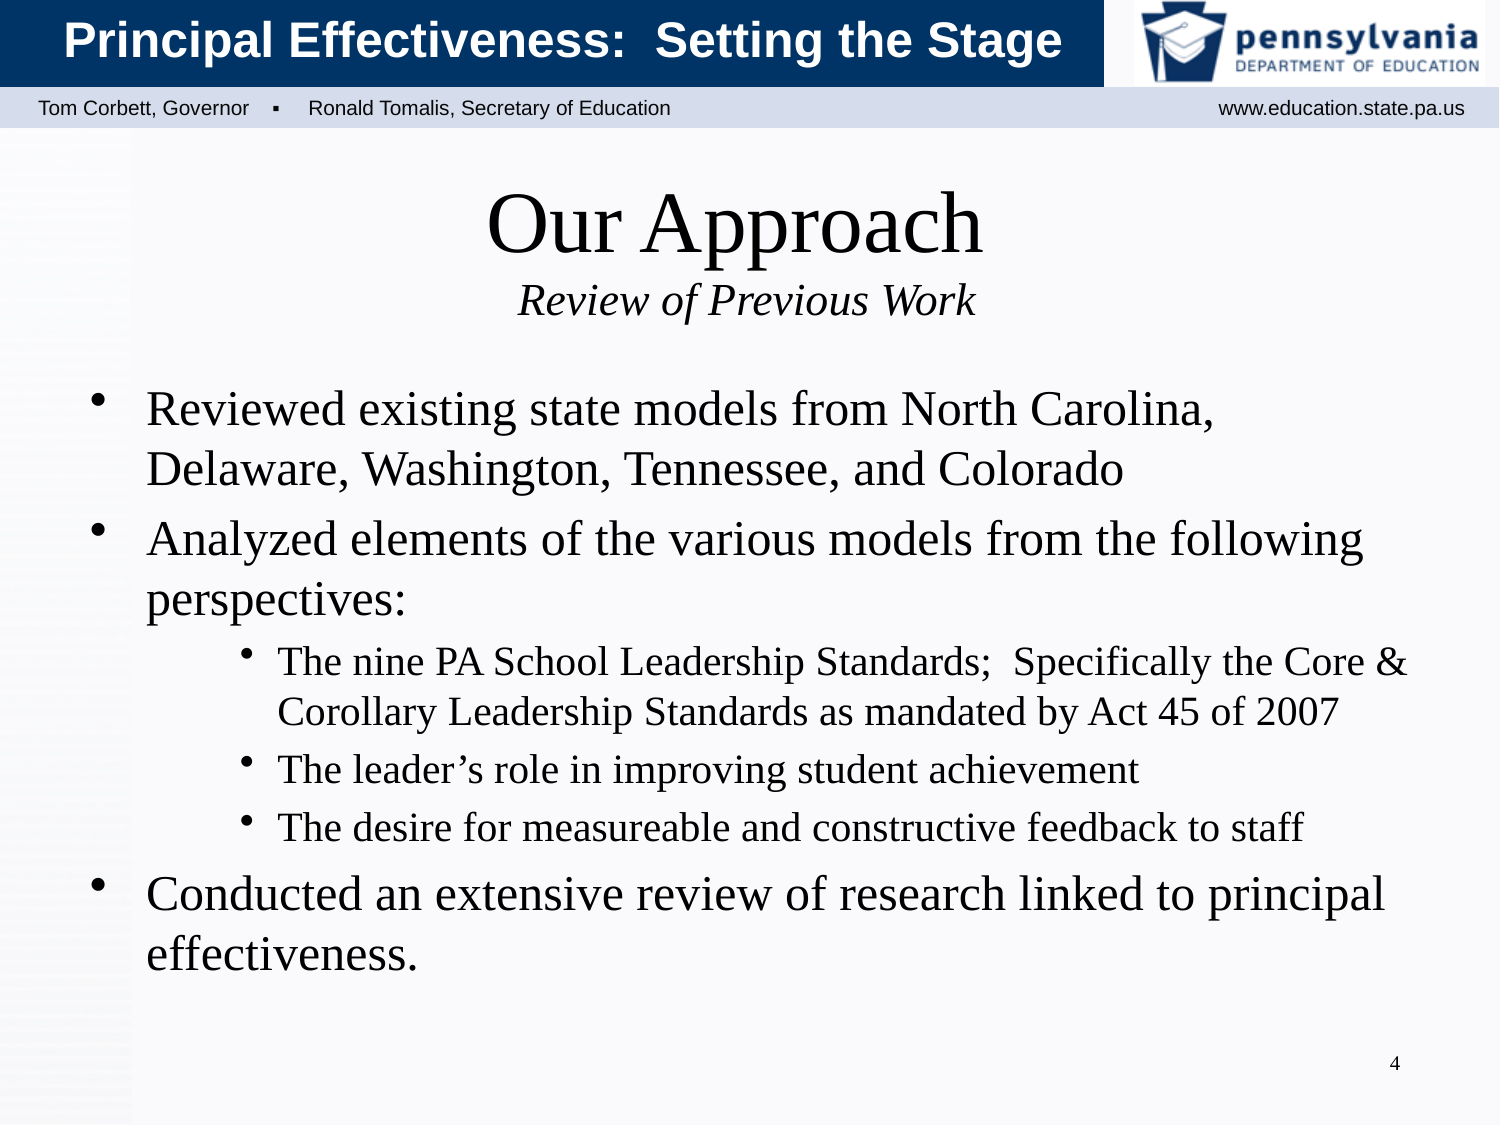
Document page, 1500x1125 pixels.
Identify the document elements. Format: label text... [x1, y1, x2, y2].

title Our Approach Review of Previous Work [32, 157, 1462, 338]
picture [0, 0, 1500, 1125]
text_box 4 [1374, 1042, 1425, 1103]
list Reviewed existing state models from North Carolina, Delaware, Washington, Tennessee, and Colorado Analyzed elements of the various models from the following perspectives: The nine PA School Leadership Standards; Specifically the Core & Corollary Leadership Standards as mandated by Act 45 of 2007 The leader’s role in improving student achievement The desire for measureable and constructive feedback to staff Conducted an extensive review of research linked to principal effectiveness. [75, 367, 1443, 1059]
